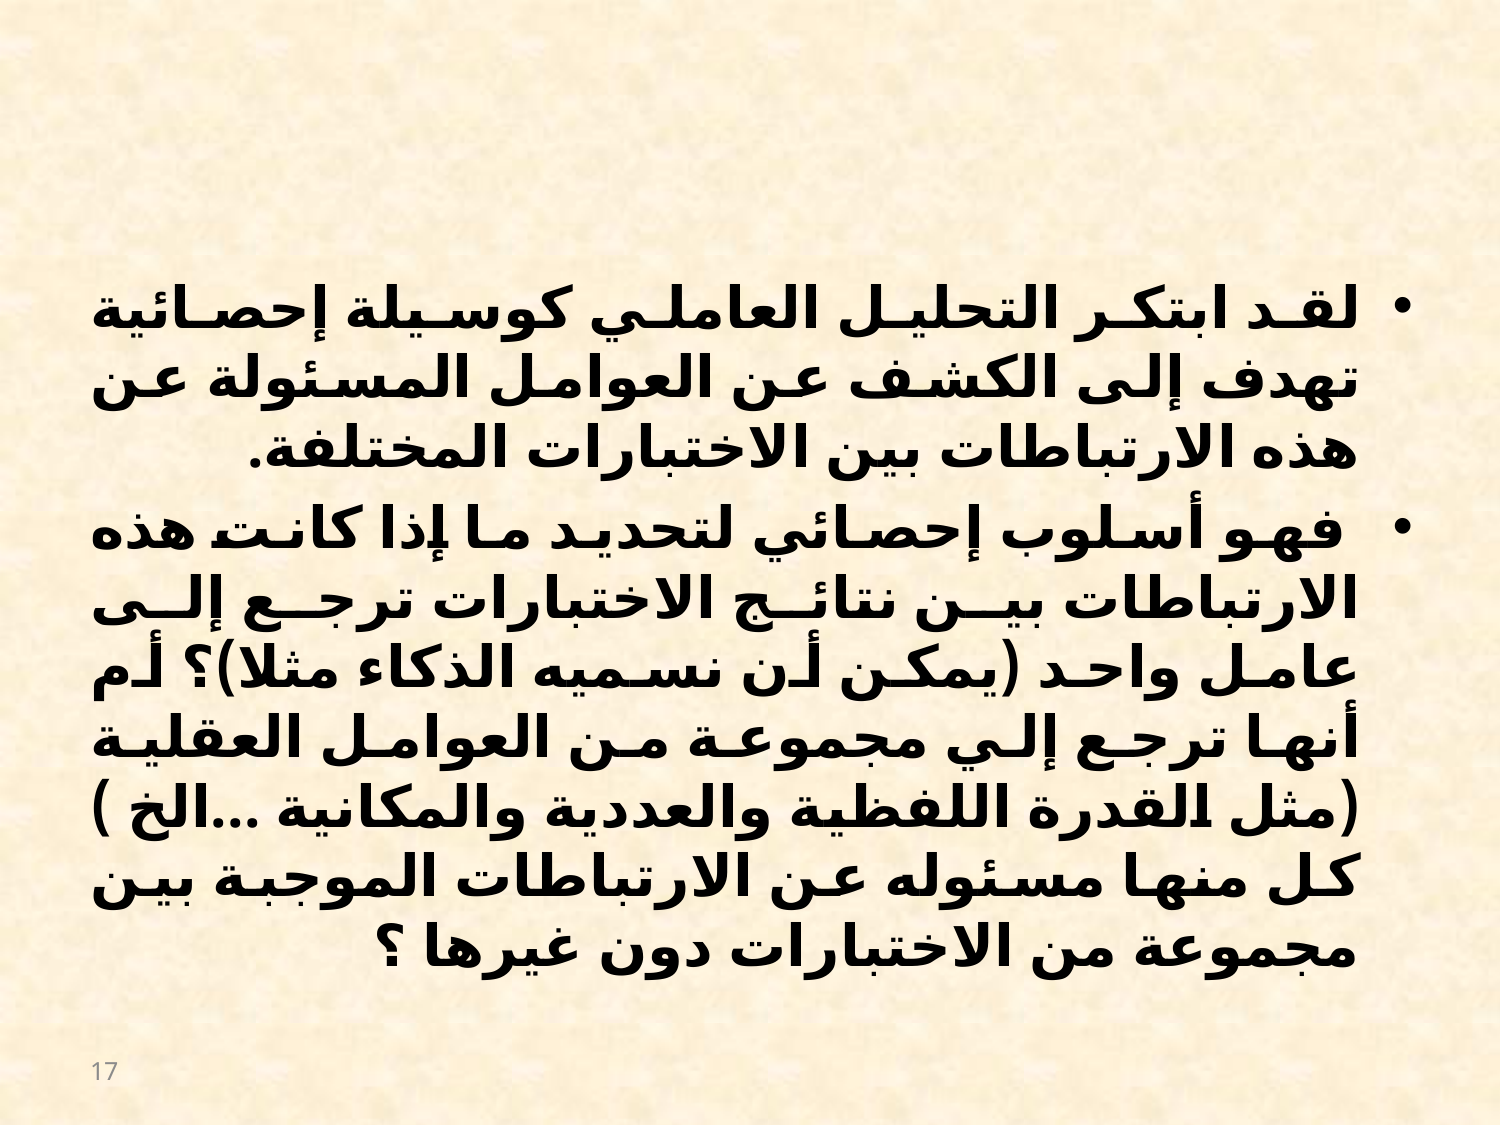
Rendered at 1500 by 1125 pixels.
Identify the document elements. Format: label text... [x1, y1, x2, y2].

list لقد ابتكر التحليل العاملي كوسيلة إحصائية تهدف إلى الكشف عن العوامل المسئولة عن هذه الارتباطات بين الاختبارات المختلفة. فهو أسلوب إحصائي لتحديد ما إذا كانت هذه الارتباطات بين نتائج الاختبارات ترجع إلى عامل واحد (يمكن أن نسميه الذكاء مثلا)؟ أم أنها ترجع إلي مجموعة من العوامل العقلية (مثل القدرة اللفظية والعددية والمكانية ...الخ ) كل منها مسئوله عن الارتباطات الموجبة بين مجموعة من الاختبارات دون غيرها ؟ [75, 262, 1425, 1005]
slide_number 17 [75, 1042, 425, 1103]
picture [0, 0, 1500, 1125]
